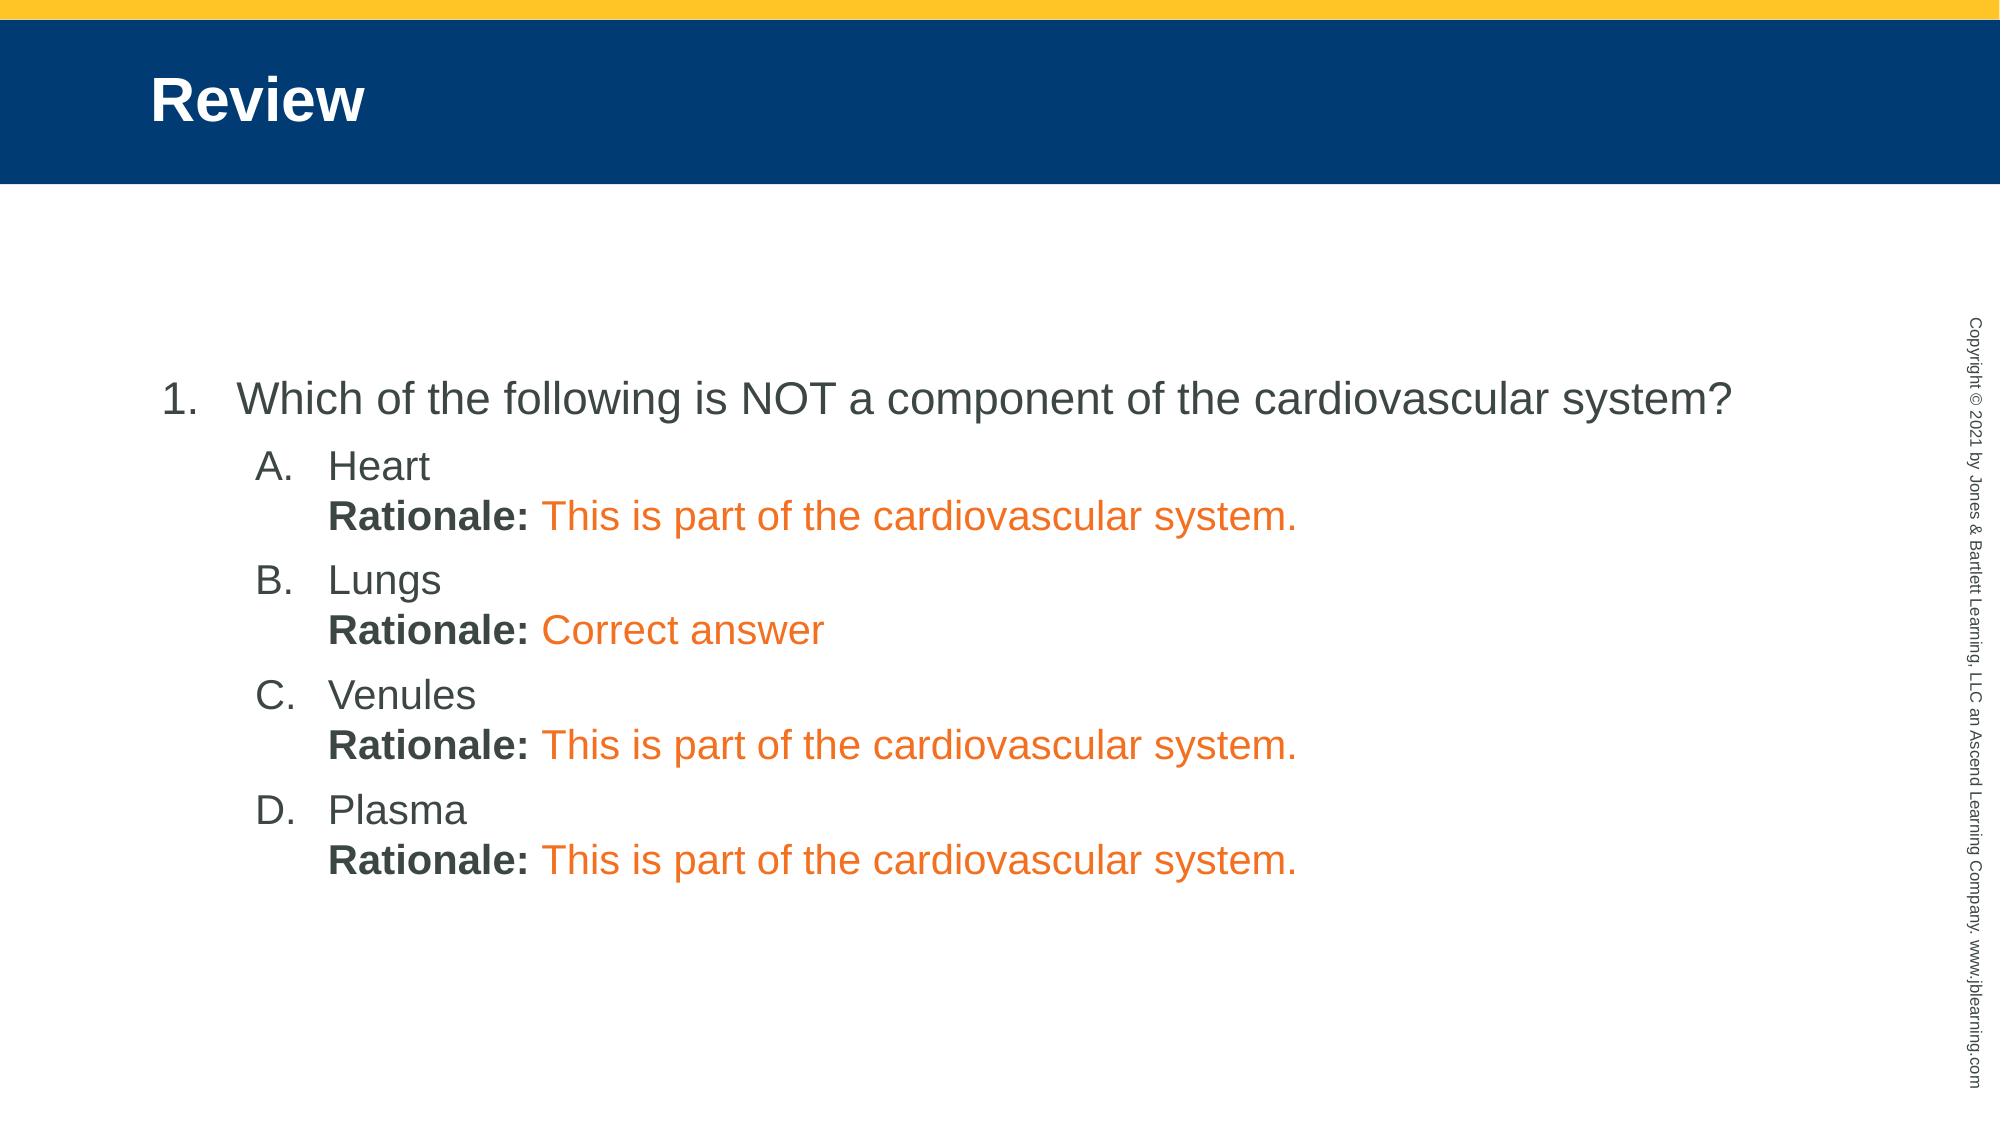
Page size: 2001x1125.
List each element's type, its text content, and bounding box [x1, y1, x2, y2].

list Which of the following is NOT a component of the cardiovascular system? Heart Rationale: This is part of the cardiovascular system. Lungs Rationale: Correct answer Venules Rationale: This is part of the cardiovascular system. Plasma Rationale: This is part of the cardiovascular system. [146, 361, 1859, 1016]
title Review [0, 19, 2000, 185]
